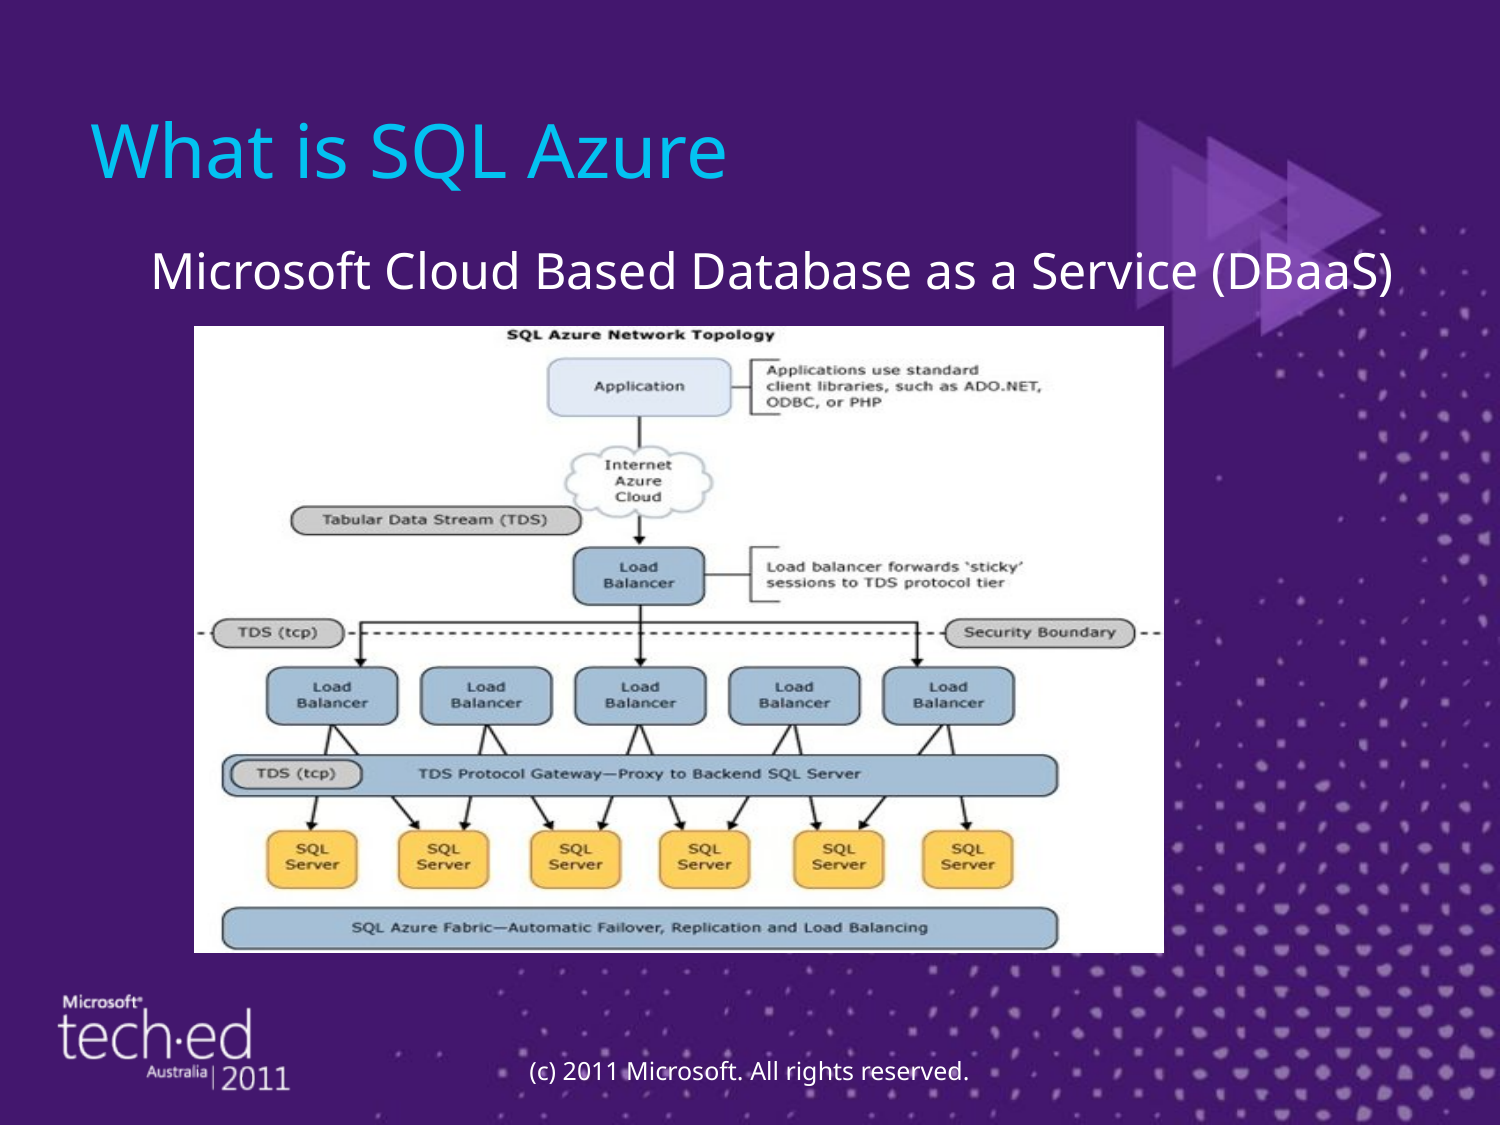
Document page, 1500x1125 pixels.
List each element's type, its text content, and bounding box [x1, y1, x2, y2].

picture [0, 0, 1500, 1125]
text_box Microsoft Cloud Based Database as a Service (DBaaS) [135, 231, 1412, 307]
footer (c) 2011 Microsoft. All rights reserved. [512, 1042, 988, 1103]
title What is SQL Azure [75, 54, 1425, 243]
